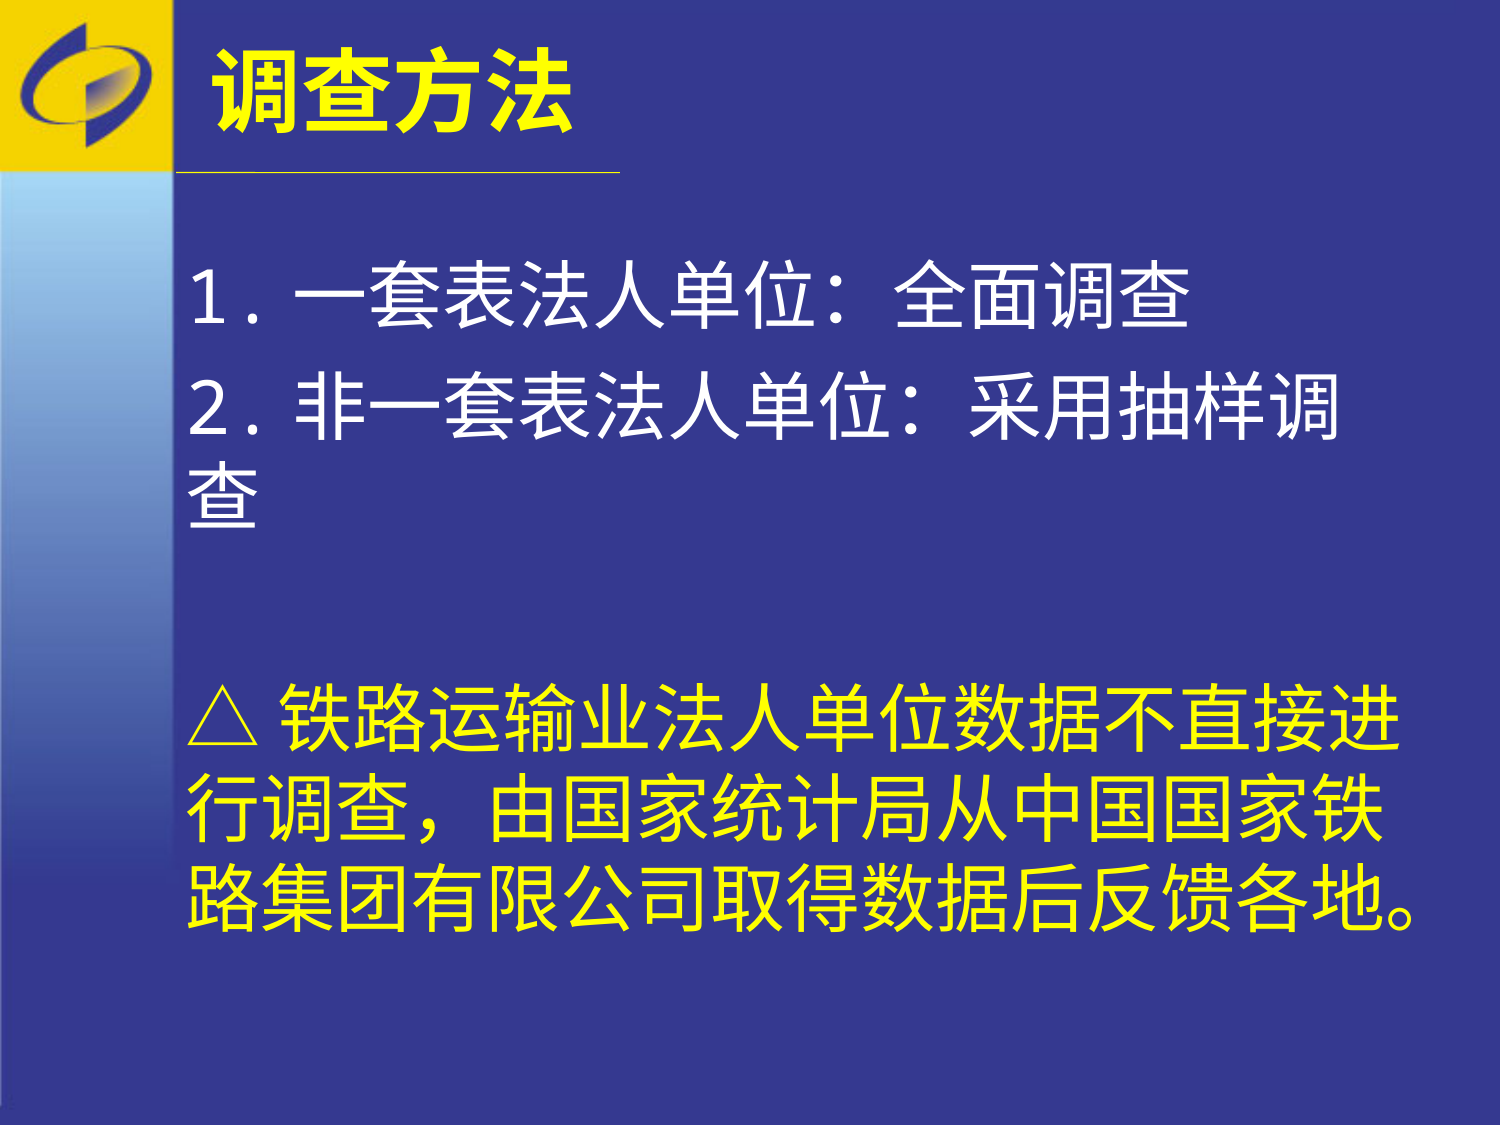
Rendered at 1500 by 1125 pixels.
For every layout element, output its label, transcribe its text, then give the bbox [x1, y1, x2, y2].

picture [0, 0, 1500, 1125]
text_box 调查方法 [194, 25, 1167, 151]
text_box 1.一套表法人单位：全面调查 2.非一套表法人单位：采用抽样调查 △铁路运输业法人单位数据不直接进行调查，由国家统计局从中国国家铁路集团有限公司取得数据后反馈各地。 [169, 241, 1429, 922]
